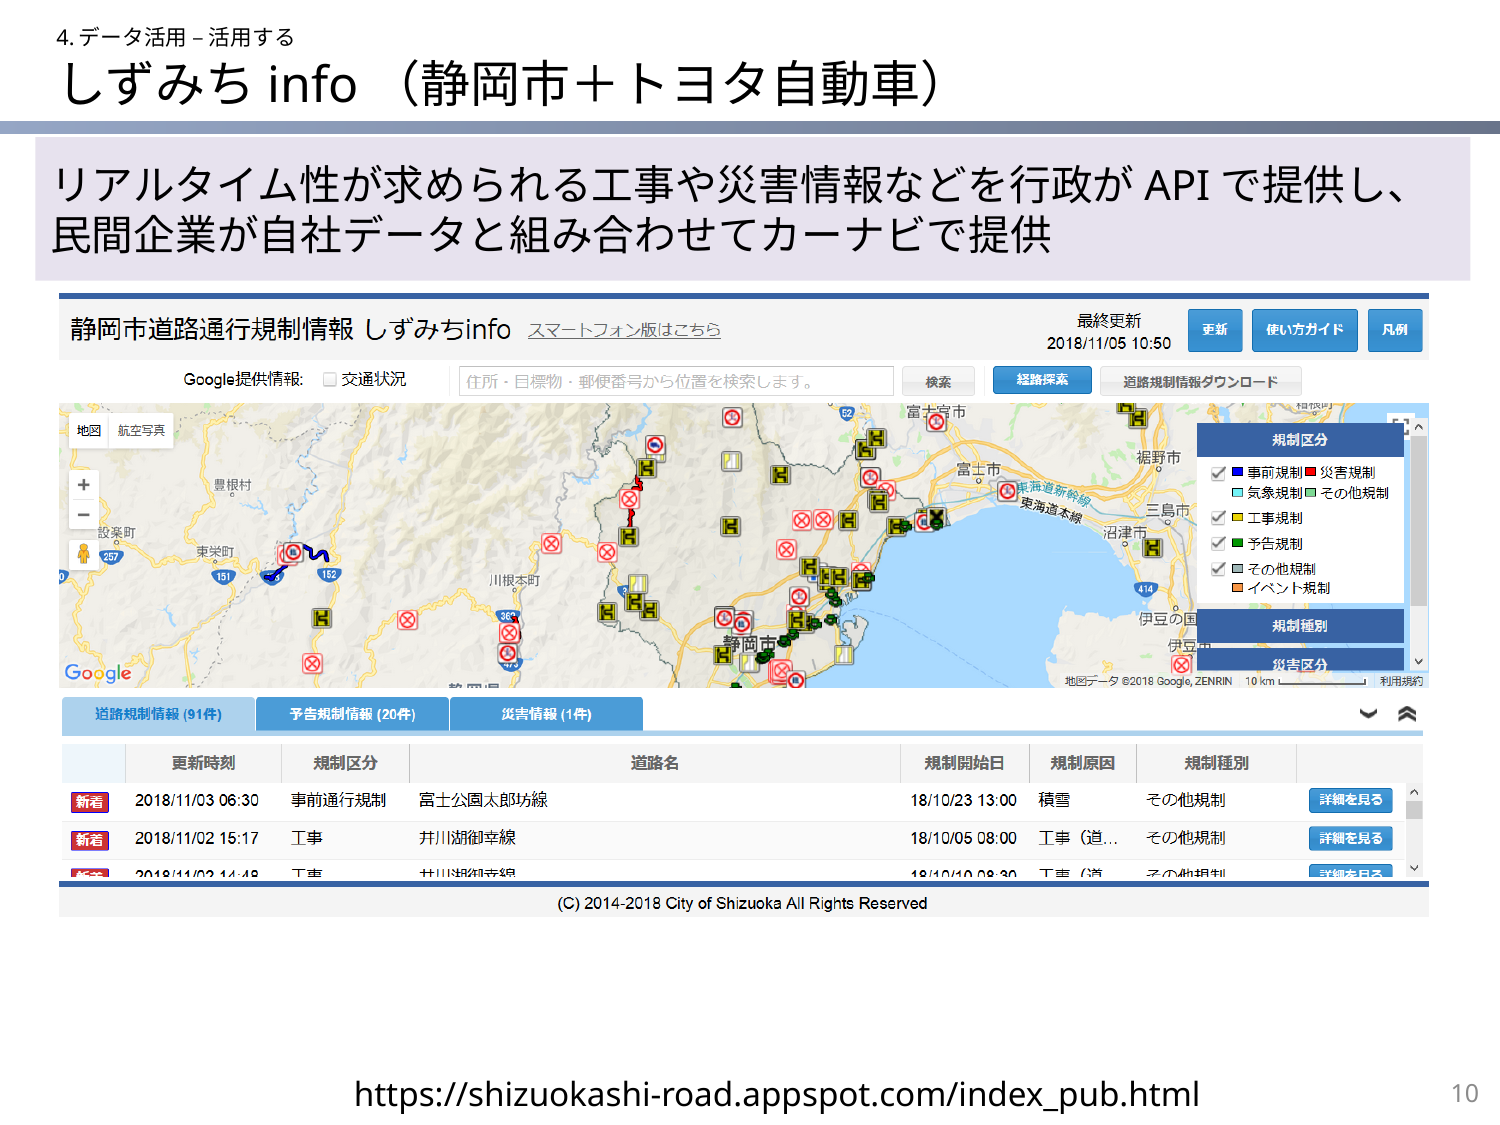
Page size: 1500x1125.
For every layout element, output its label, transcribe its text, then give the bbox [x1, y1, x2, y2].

text_box [60, 770, 1479, 1035]
text_box 事例の内容を記載してください [35, 302, 1471, 1071]
title しずみちinfo（静岡市＋トヨタ自動車） [41, 58, 1471, 122]
text_box 4.データ活用 – 活用する [41, 19, 1471, 58]
text_box リアルタイム性が求められる工事や災害情報などを行政がAPIで提供し、民間企業が自社データと組み合わせてカーナビで提供 [35, 137, 1471, 281]
text_box https://shizuokashi-road.appspot.com/index_pub.html [60, 1067, 1496, 1119]
picture [59, 293, 1429, 917]
